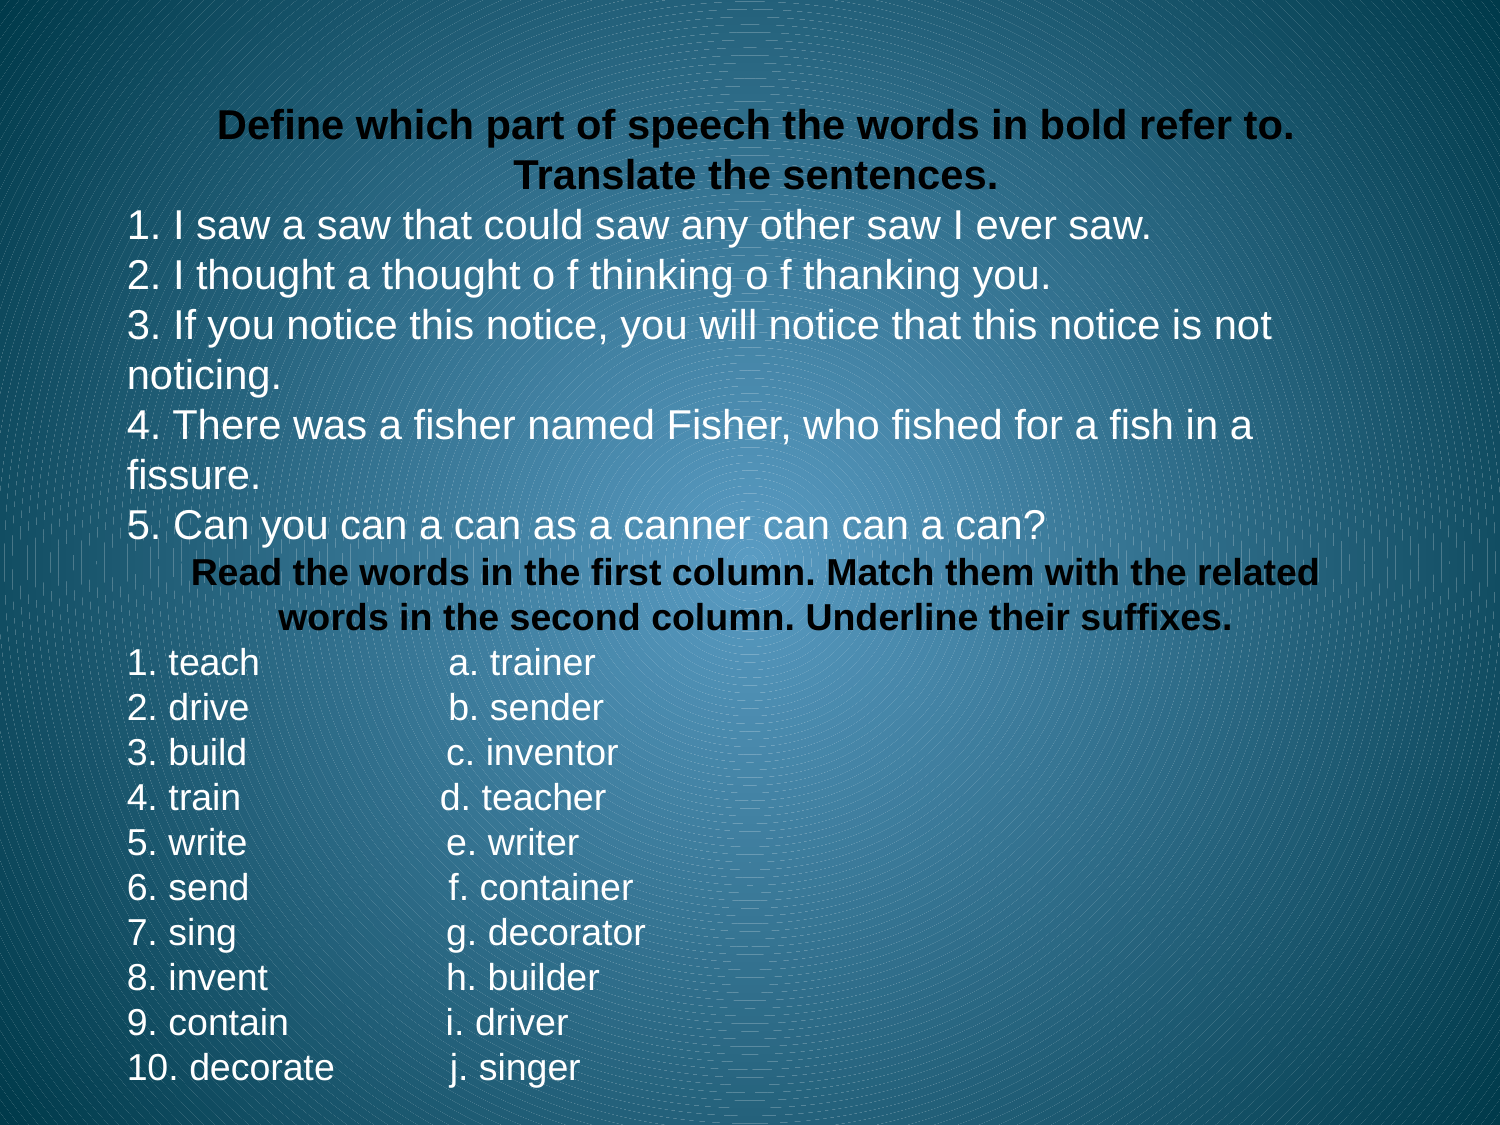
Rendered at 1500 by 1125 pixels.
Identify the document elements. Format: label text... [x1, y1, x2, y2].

text_box Define which part of speech the words in bold refer to. Translate the sentences. 1. I saw a saw that could saw any other saw I ever saw. 2. I thought a thought o f thinking o f thanking you. 3. If you notice this notice, you will notice that this notice is not noticing. 4. There was a fisher named Fisher, who fished for a fish in a fissure. 5. Can you can a can as a canner can can a can? Read the words in the first column. Match them with the related words in the second column. Underline their suffixes. 1. teach a. trainer 2. drive b. sender 3. build c. inventor 4. train d. teacher 5. write e. writer 6. send f. container 7. sing g. decorator 8. invent h. builder 9. contain i. driver 10. decorate j. singer [112, 90, 1400, 1096]
